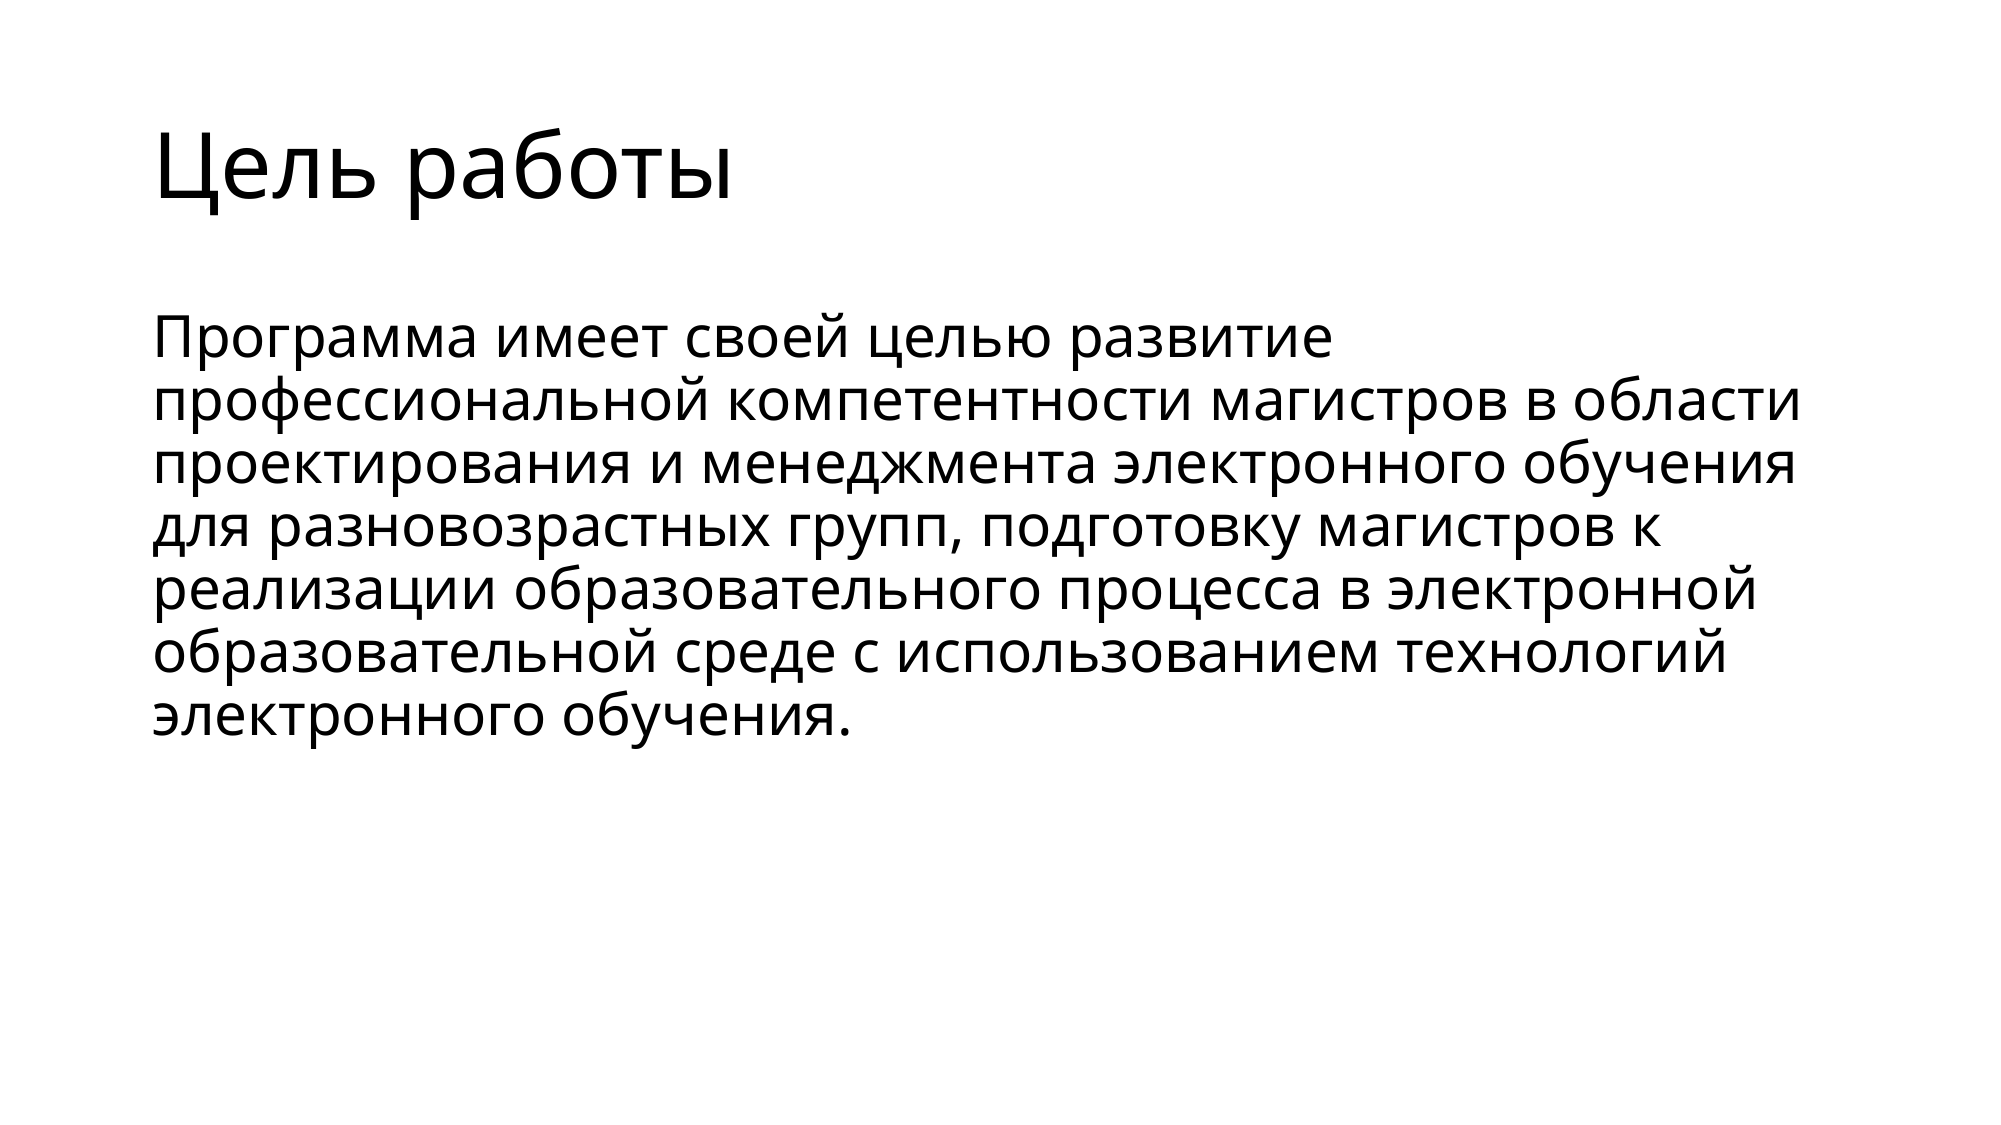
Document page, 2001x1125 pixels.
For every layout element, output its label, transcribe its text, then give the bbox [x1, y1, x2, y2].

list Программа имеет своей целью развитие профессиональной компетентности магистров в области проектирования и менеджмента электронного обучения для разновозрастных групп, подготовку магистров к реализации образовательного процесса в электронной образовательной среде с использованием технологий электронного обучения. [137, 299, 1863, 1014]
title Цель работы [137, 59, 1863, 278]
